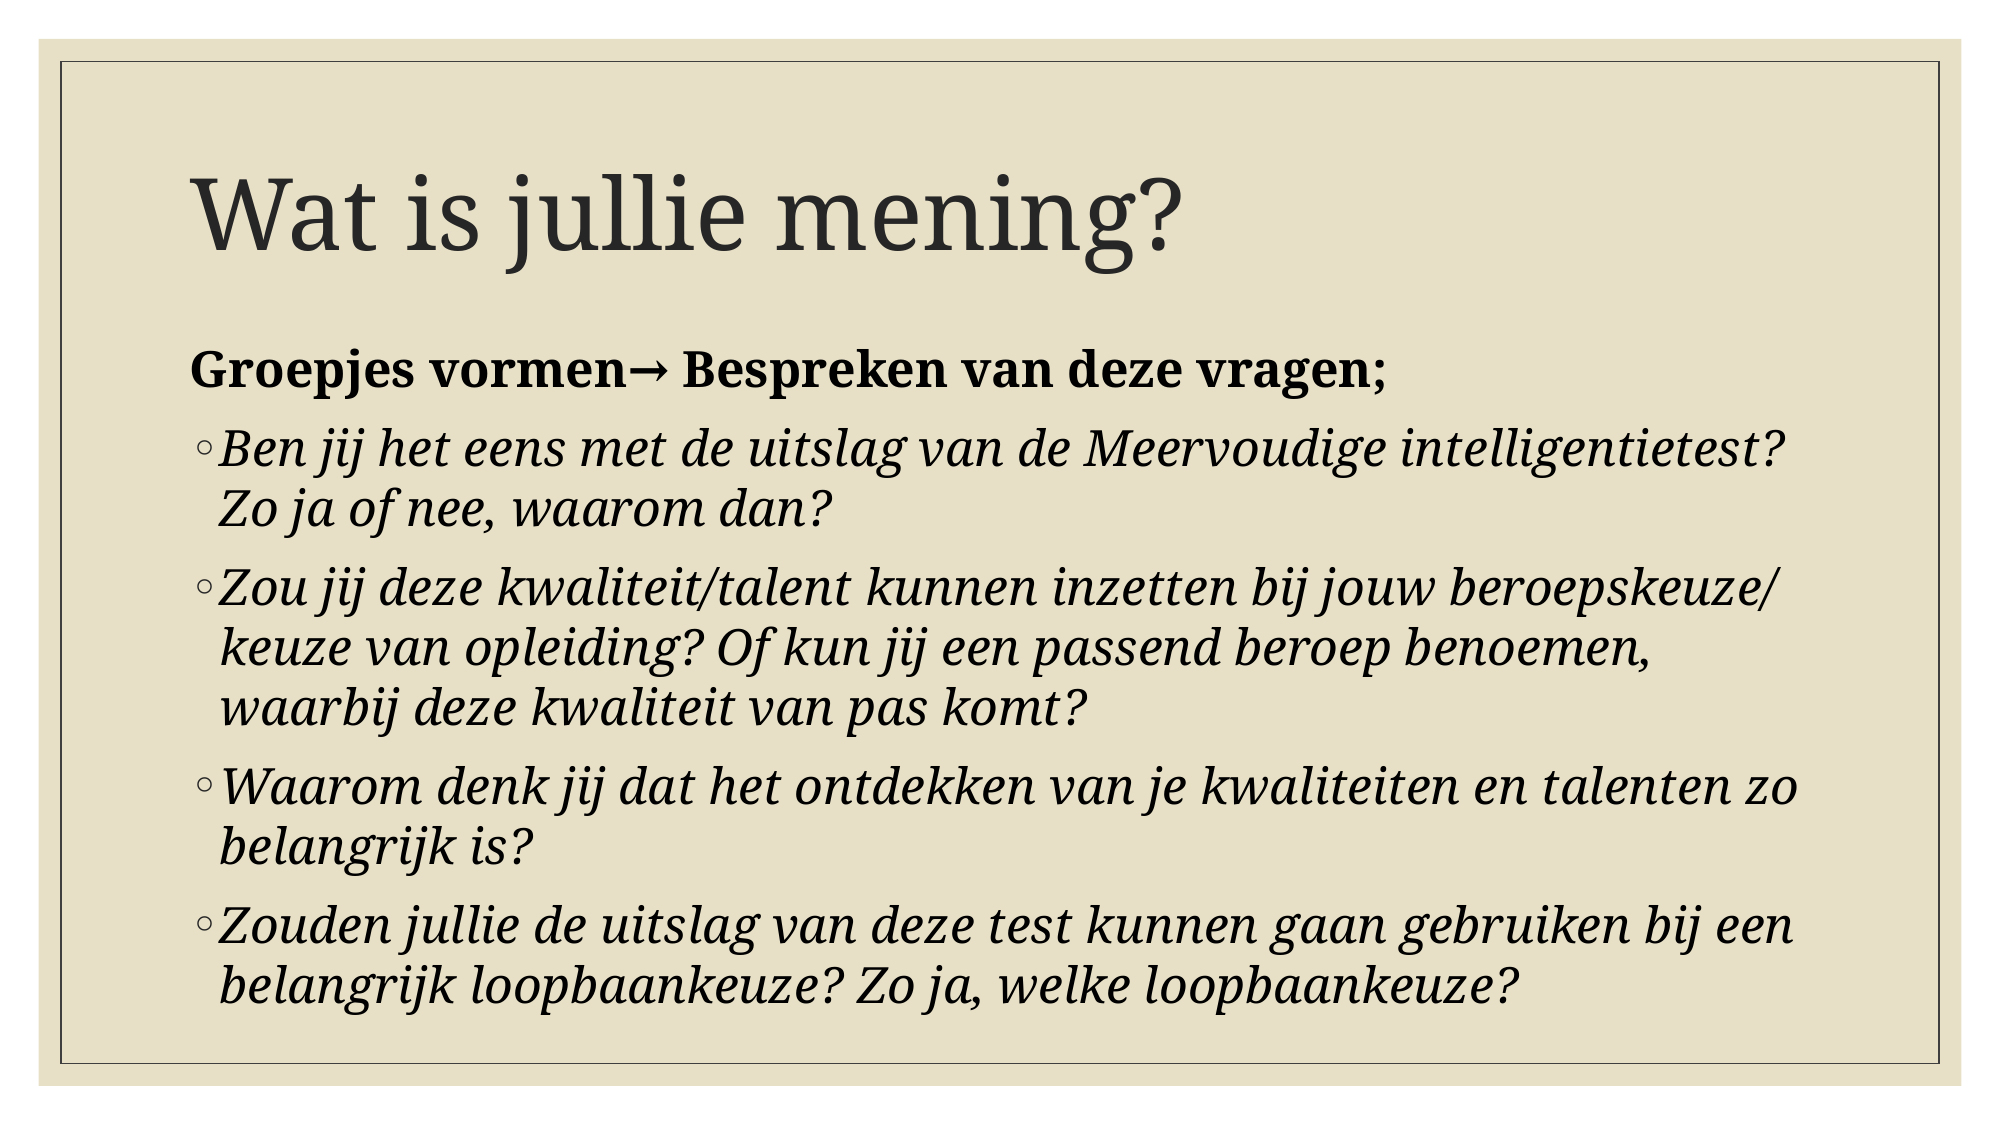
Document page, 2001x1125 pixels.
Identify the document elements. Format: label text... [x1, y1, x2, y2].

title Wat is jullie mening? [174, 105, 1825, 330]
list Groepjes vormen→ Bespreken van deze vragen; Ben jij het eens met de uitslag van de Meervoudige intelligentietest? Zo ja of nee, waarom dan? Zou jij deze kwaliteit/talent kunnen inzetten bij jouw beroepskeuze/ keuze van opleiding? Of kun jij een passend beroep benoemen, waarbij deze kwaliteit van pas komt? Waarom denk jij dat het ontdekken van je kwaliteiten en talenten zo belangrijk is? Zouden jullie de uitslag van deze test kunnen gaan gebruiken bij een belangrijk loopbaankeuze? Zo ja, welke loopbaankeuze? [174, 330, 1825, 976]
